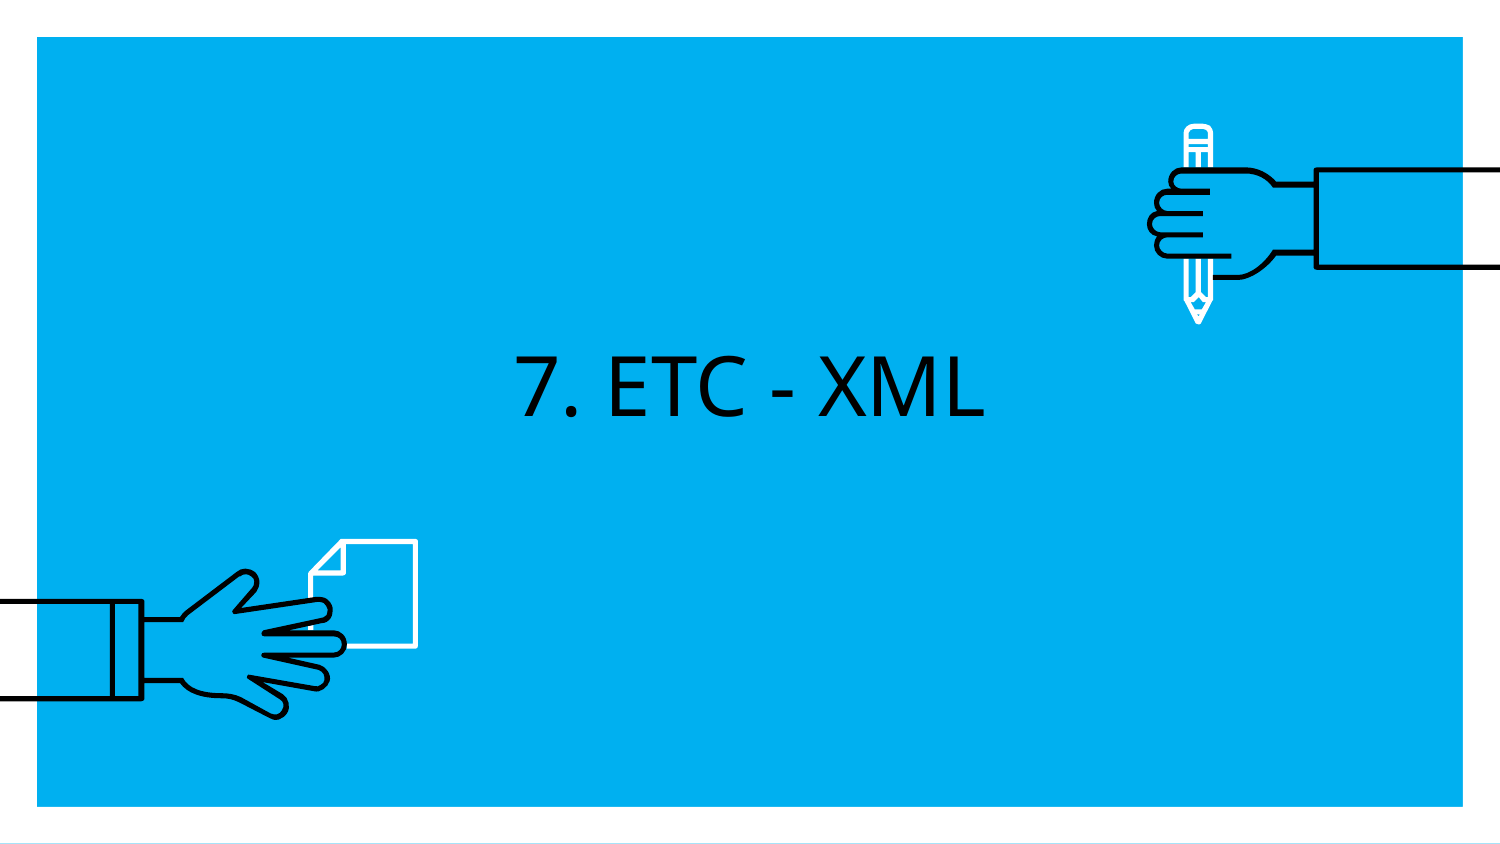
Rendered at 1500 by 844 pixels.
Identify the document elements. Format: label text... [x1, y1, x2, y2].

title 7. ETC - XML [430, 327, 1070, 448]
